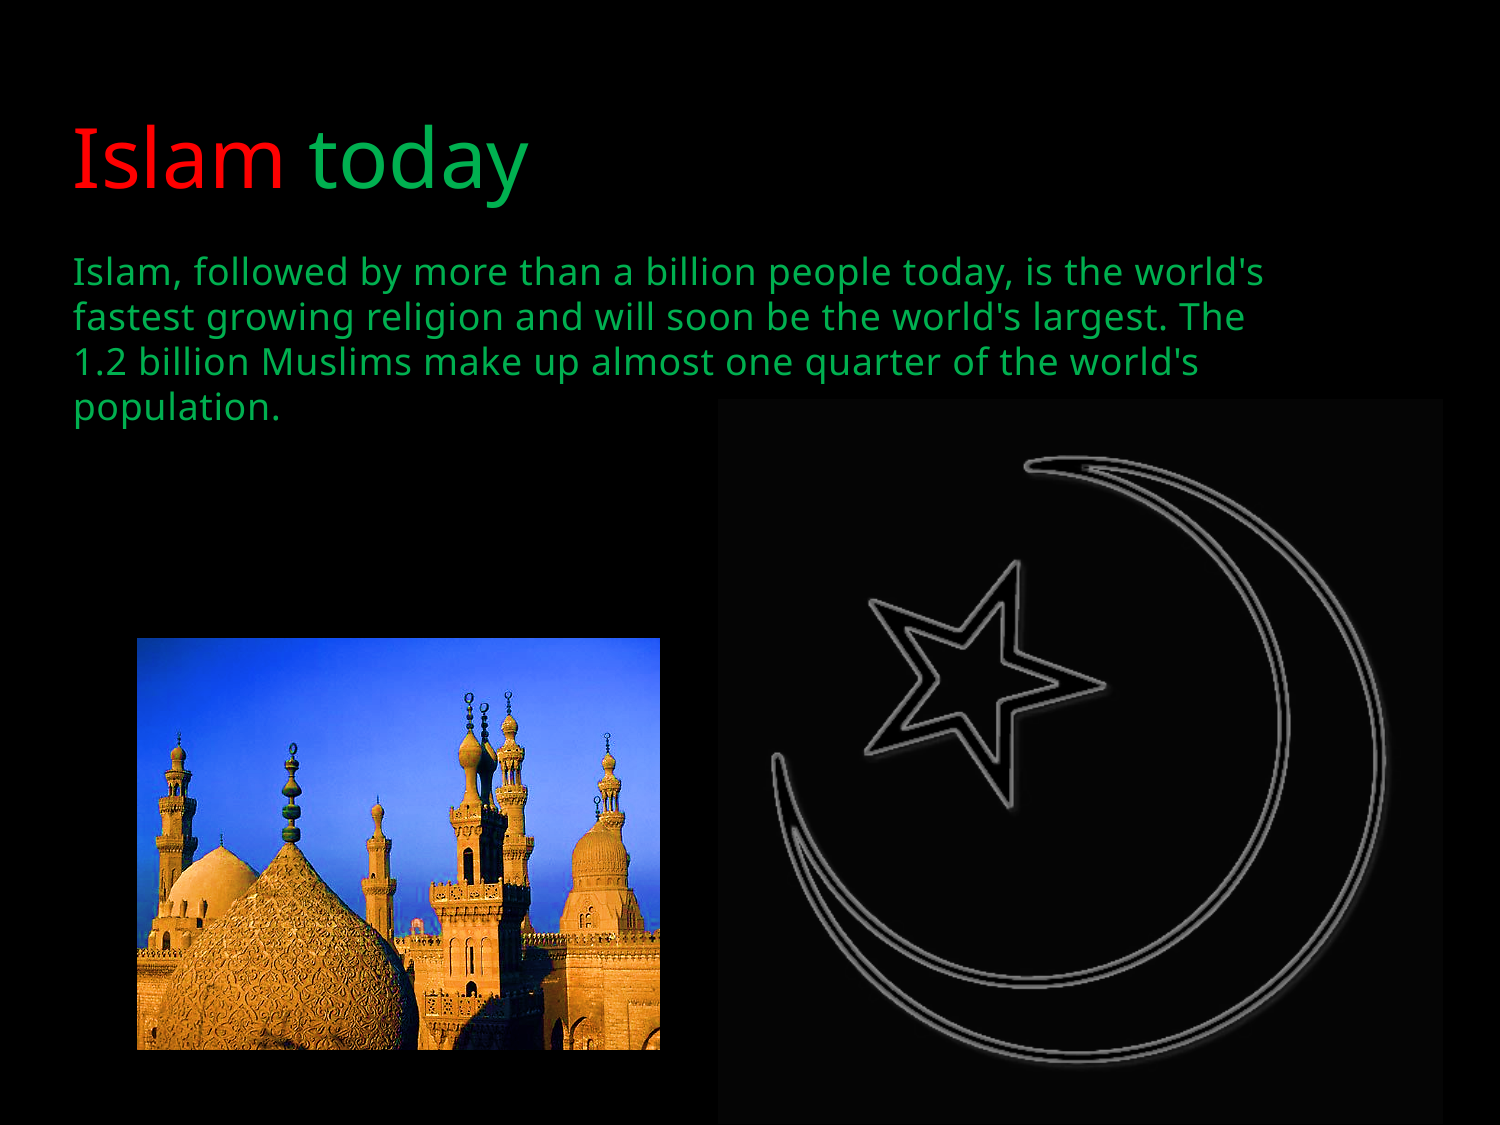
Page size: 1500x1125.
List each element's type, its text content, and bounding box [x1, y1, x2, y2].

picture [718, 399, 1443, 1125]
list Islam, followed by more than a billion people today, is the world's fastest growing religion and will soon be the world's largest. The 1.2 billion Muslims make up almost one quarter of the world's population. [57, 240, 1318, 1016]
title Islam today [57, 37, 1318, 213]
picture [137, 637, 661, 1051]
